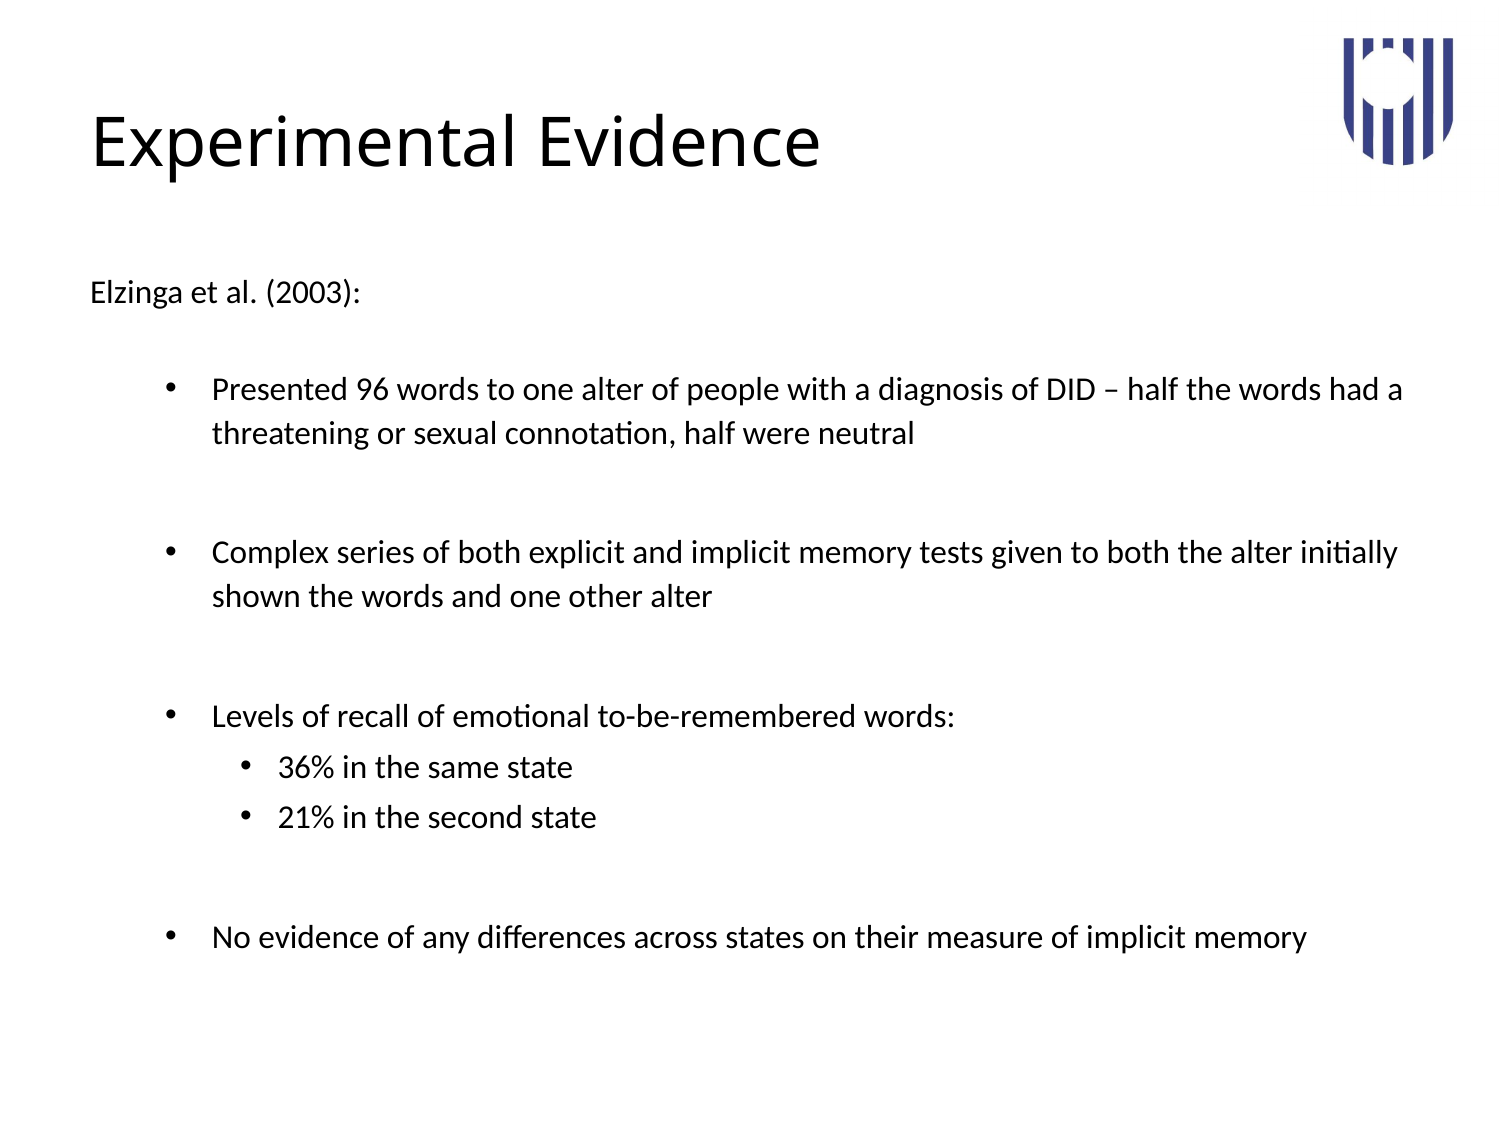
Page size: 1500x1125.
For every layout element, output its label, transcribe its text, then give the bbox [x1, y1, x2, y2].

list Elzinga et al. (2003): Presented 96 words to one alter of people with a diagnosis of DID – half the words had a threatening or sexual connotation, half were neutral Complex series of both explicit and implicit memory tests given to both the alter initially shown the words and one other alter Levels of recall of emotional to-be-remembered words: 36% in the same state 21% in the second state No evidence of any differences across states on their measure of implicit memory [75, 262, 1425, 1005]
picture [1299, 7, 1499, 206]
title Experimental Evidence [75, 45, 1425, 233]
